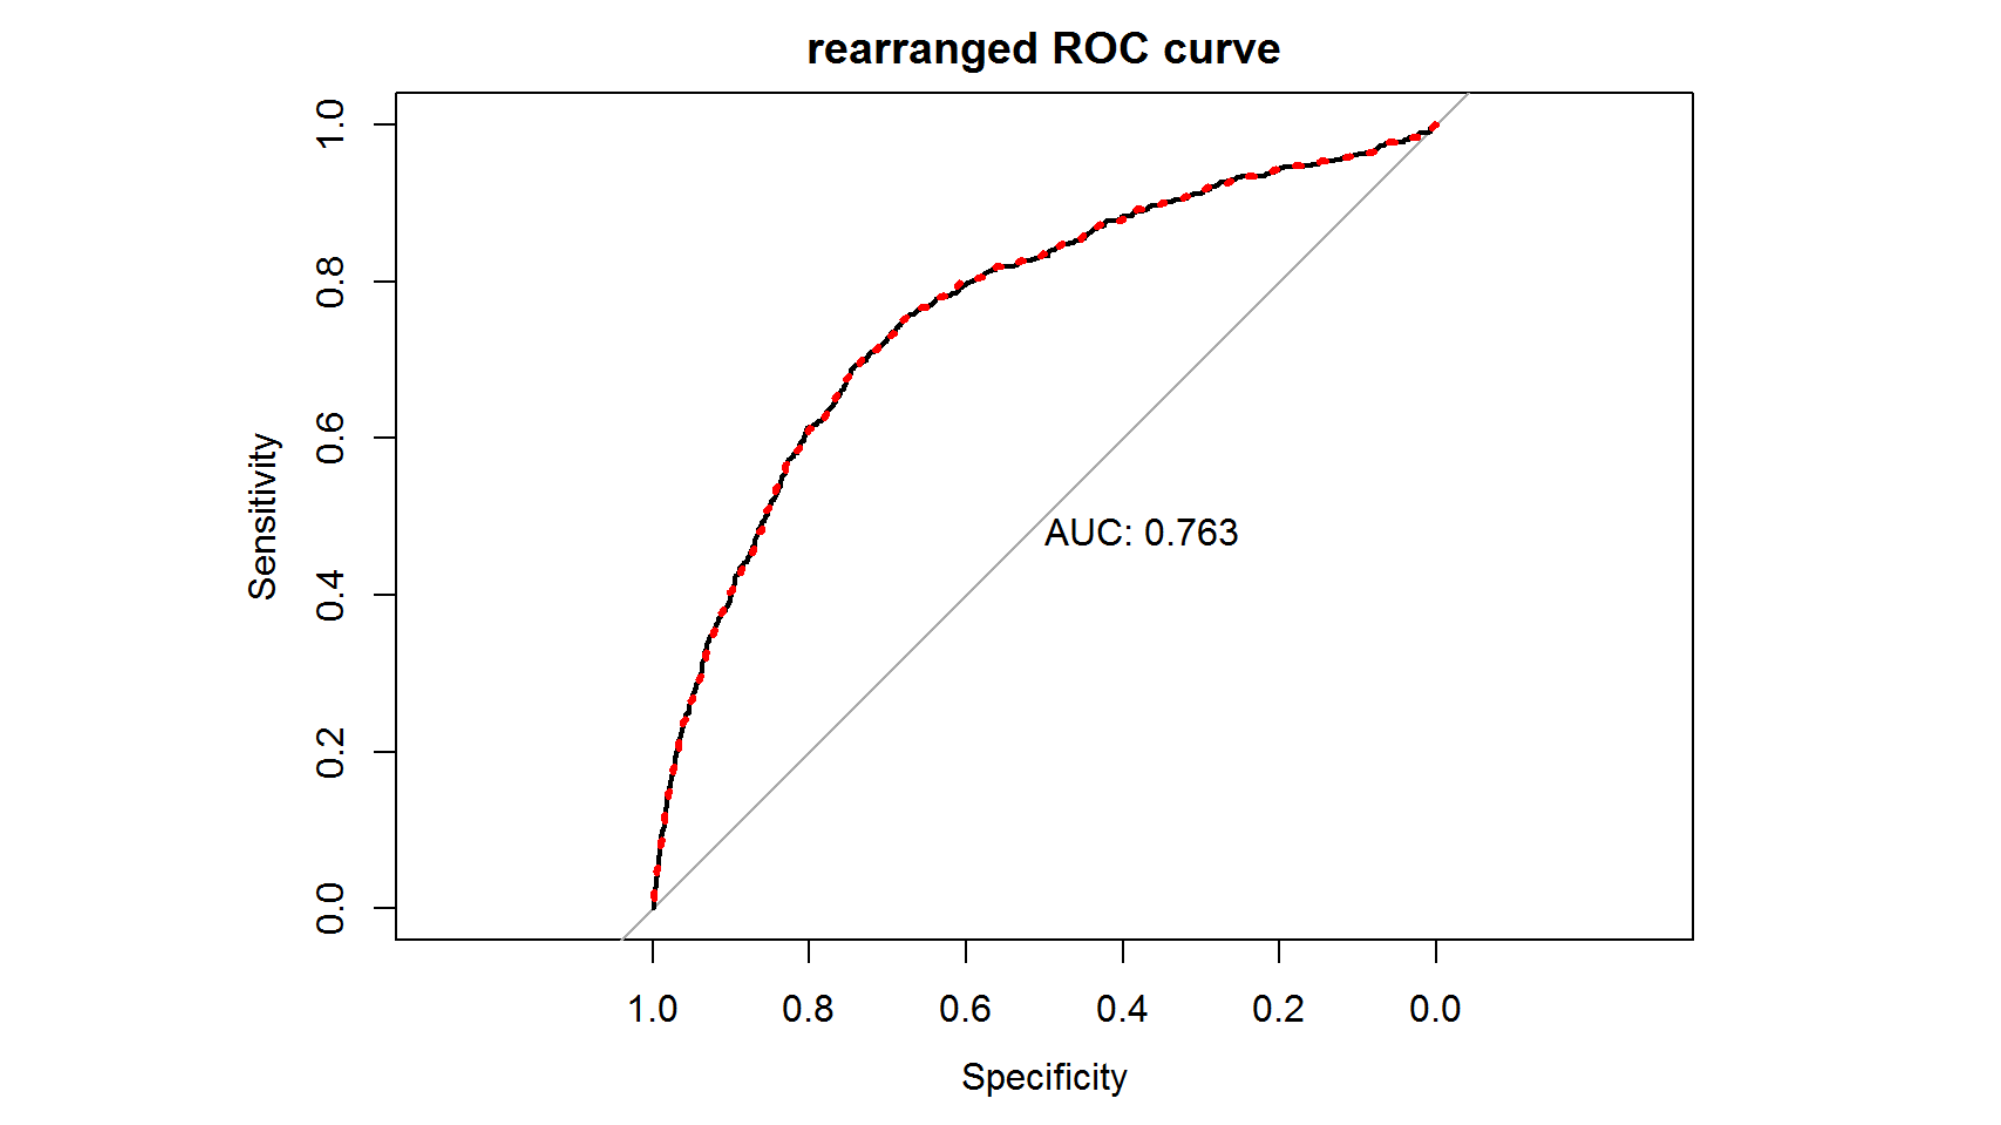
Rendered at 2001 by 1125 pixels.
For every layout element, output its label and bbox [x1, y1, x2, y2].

picture [212, 0, 1788, 1125]
